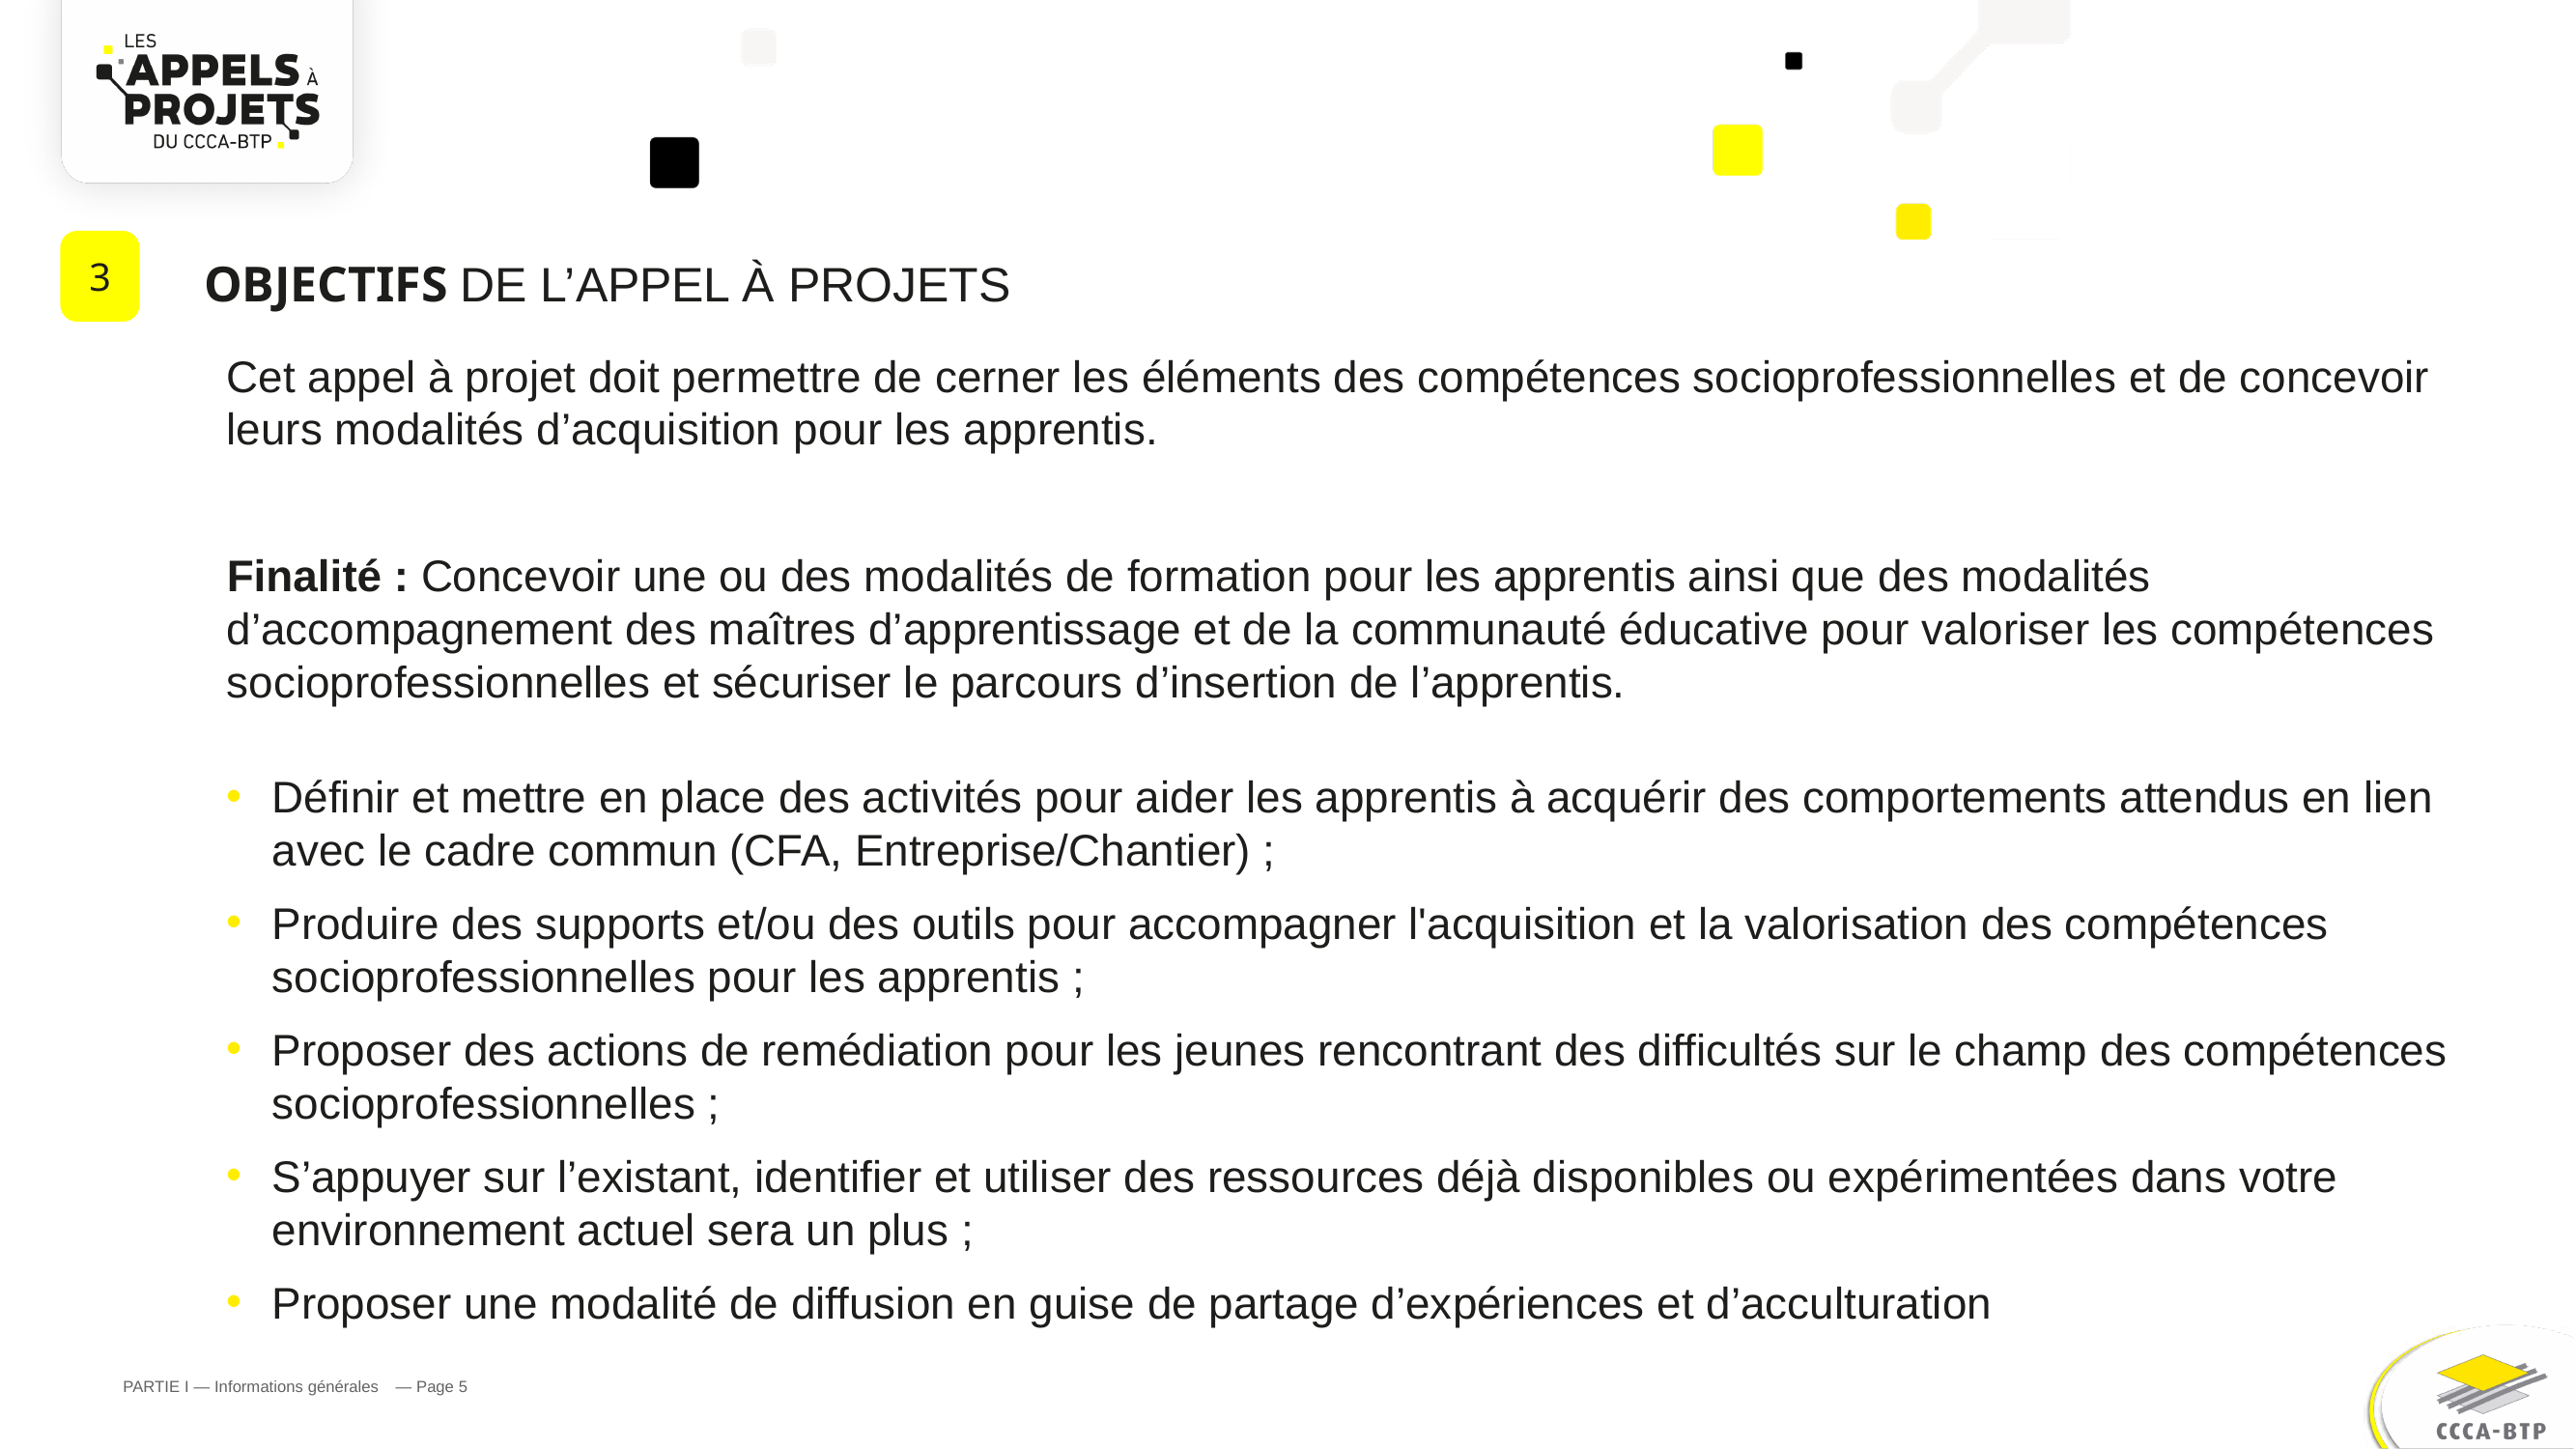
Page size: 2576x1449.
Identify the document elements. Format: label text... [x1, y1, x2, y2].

text_box OBJECTIFS DE L’APPEL À PROJETS [189, 246, 1026, 320]
slide_number — Page 5 [395, 1377, 624, 1395]
text_box 3 [59, 229, 141, 324]
footer PARTIE I — Informations générales [123, 1377, 391, 1395]
picture [0, 0, 416, 246]
list Cet appel à projet doit permettre de cerner les éléments des compétences socioprofessionnelles et de concevoir leurs modalités d’acquisition pour les apprentis. Finalité : Concevoir une ou des modalités de formation pour les apprentis ainsi que des modalités d’accompagnement des maîtres d’apprentissage et de la communauté éducative pour valoriser les compétences socioprofessionnelles et sécuriser le parcours d’insertion de l’apprentis. Définir et mettre en place des activités pour aider les apprentis à acquérir des comportements attendus en lien avec le cadre commun (CFA, Entreprise/Chantier) ; Produire des supports et/ou des outils pour accompagner l'acquisition et la valorisation des compétences socioprofessionnelles pour les apprentis ; Proposer des actions de remédiation pour les jeunes rencontrant des difficultés sur le champ des compétences socioprofessionnelles ; S’appuyer sur l’existant, identifier et utiliser des ressources déjà disponibles ou expérimentées dans votre environnement actuel sera un plus ; Proposer une modalité de diffusion en guise de partage d’expériences et d’acculturation [226, 348, 2524, 1350]
picture [2345, 1270, 2574, 1449]
picture [649, 0, 2071, 240]
